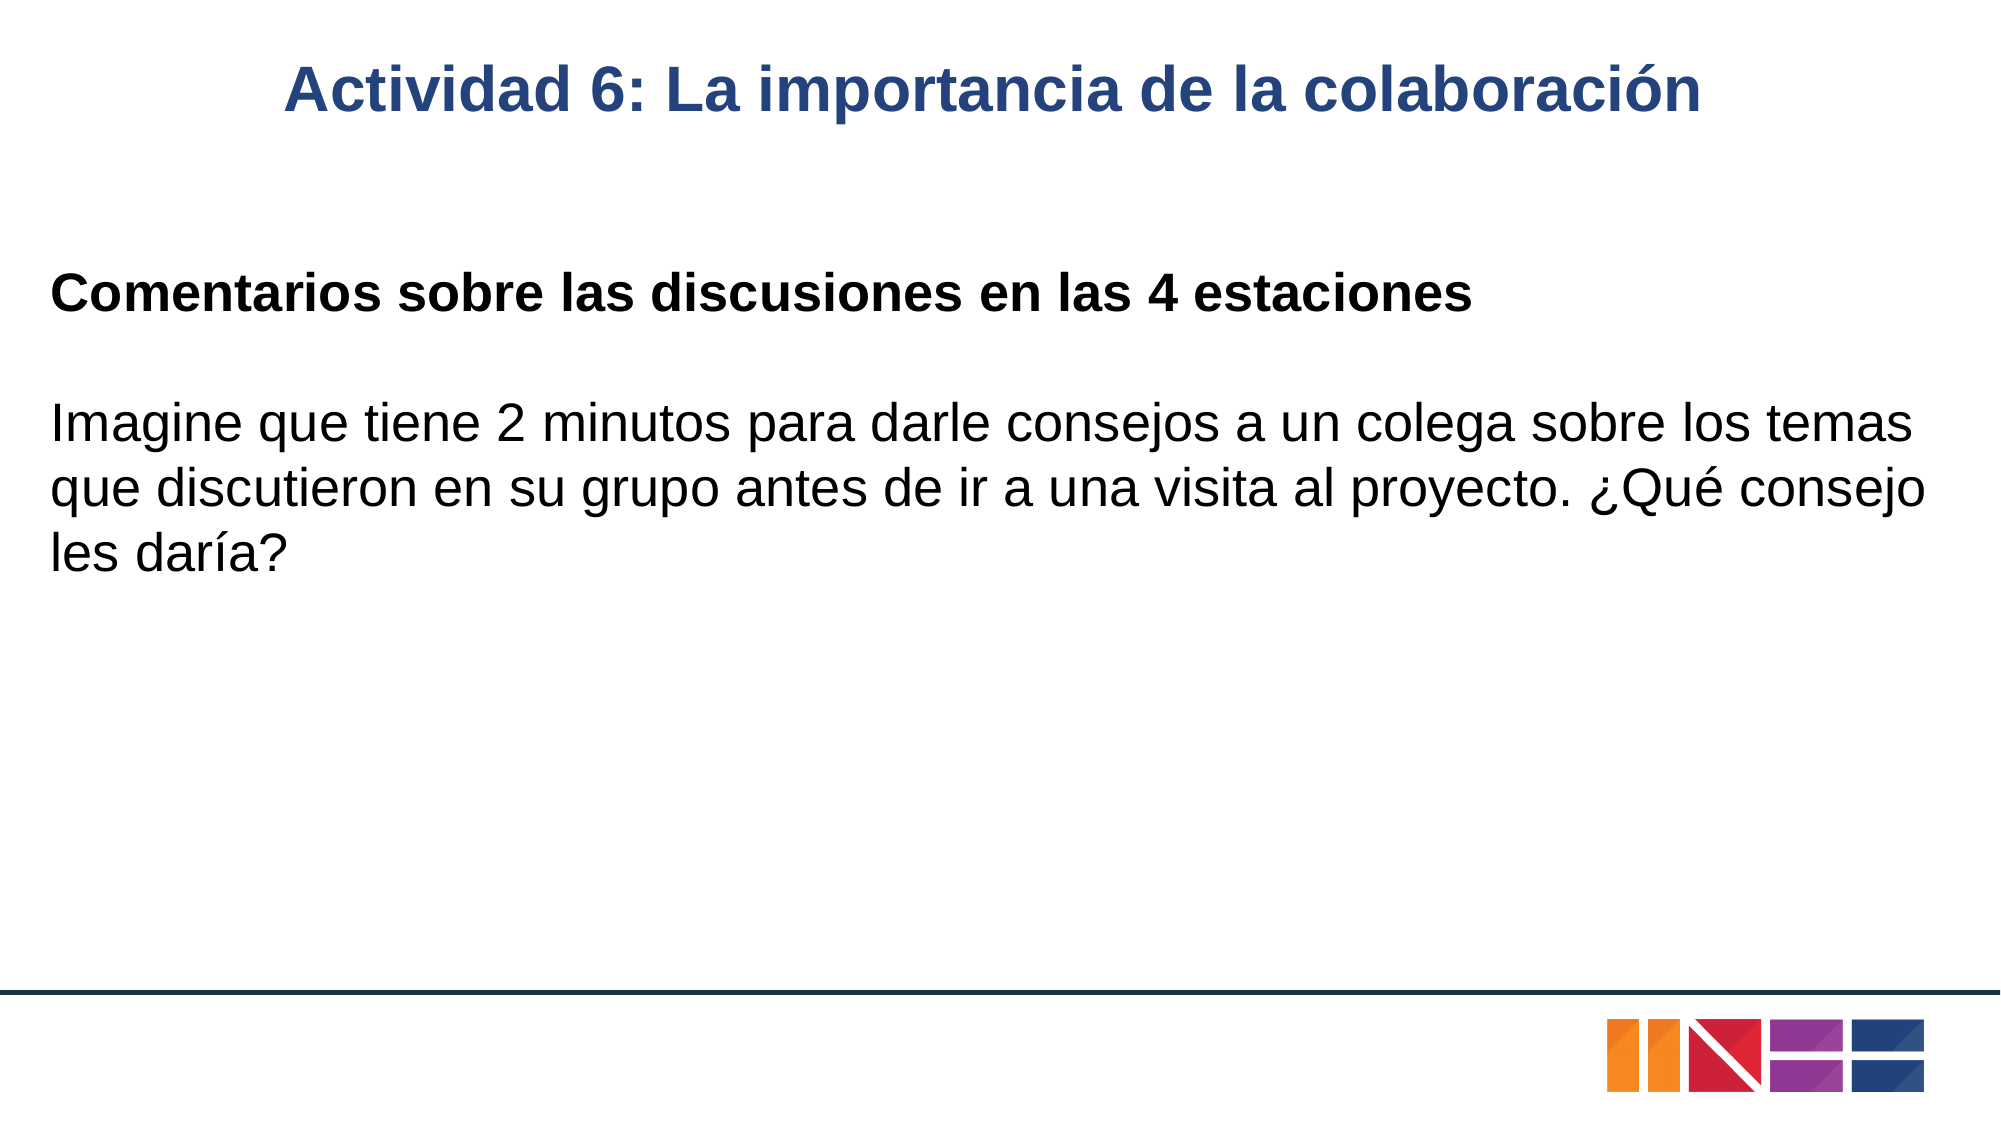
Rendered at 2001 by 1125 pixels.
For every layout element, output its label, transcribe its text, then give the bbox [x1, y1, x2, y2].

list Comentarios sobre las discusiones en las 4 estaciones Imagine que tiene 2 minutos para darle consejos a un colega sobre los temas que discutieron en su grupo antes de ir a una visita al proyecto. ¿Qué consejo les daría? [31, 172, 1971, 957]
picture [1607, 1019, 1924, 1092]
title Actividad 6: La importancia de la colaboración [31, 28, 1957, 145]
